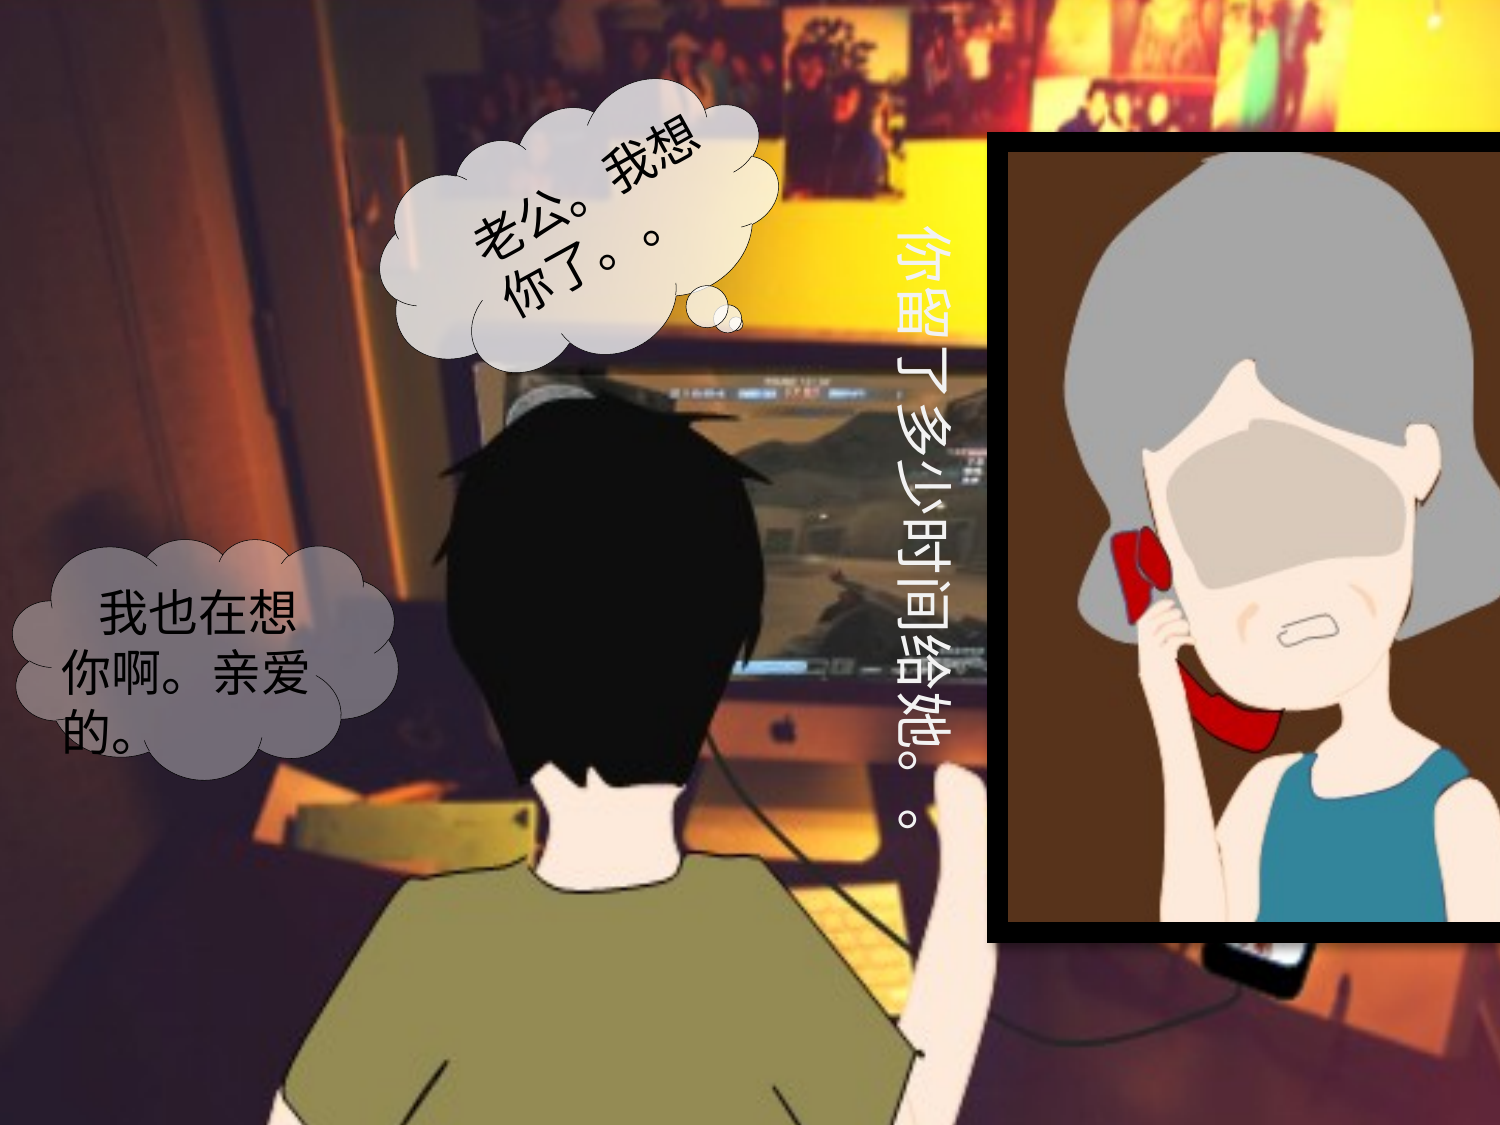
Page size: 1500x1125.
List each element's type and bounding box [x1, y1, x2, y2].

text_box [374, 105, 788, 359]
picture [0, 0, 1500, 1125]
text_box [10, 533, 399, 780]
